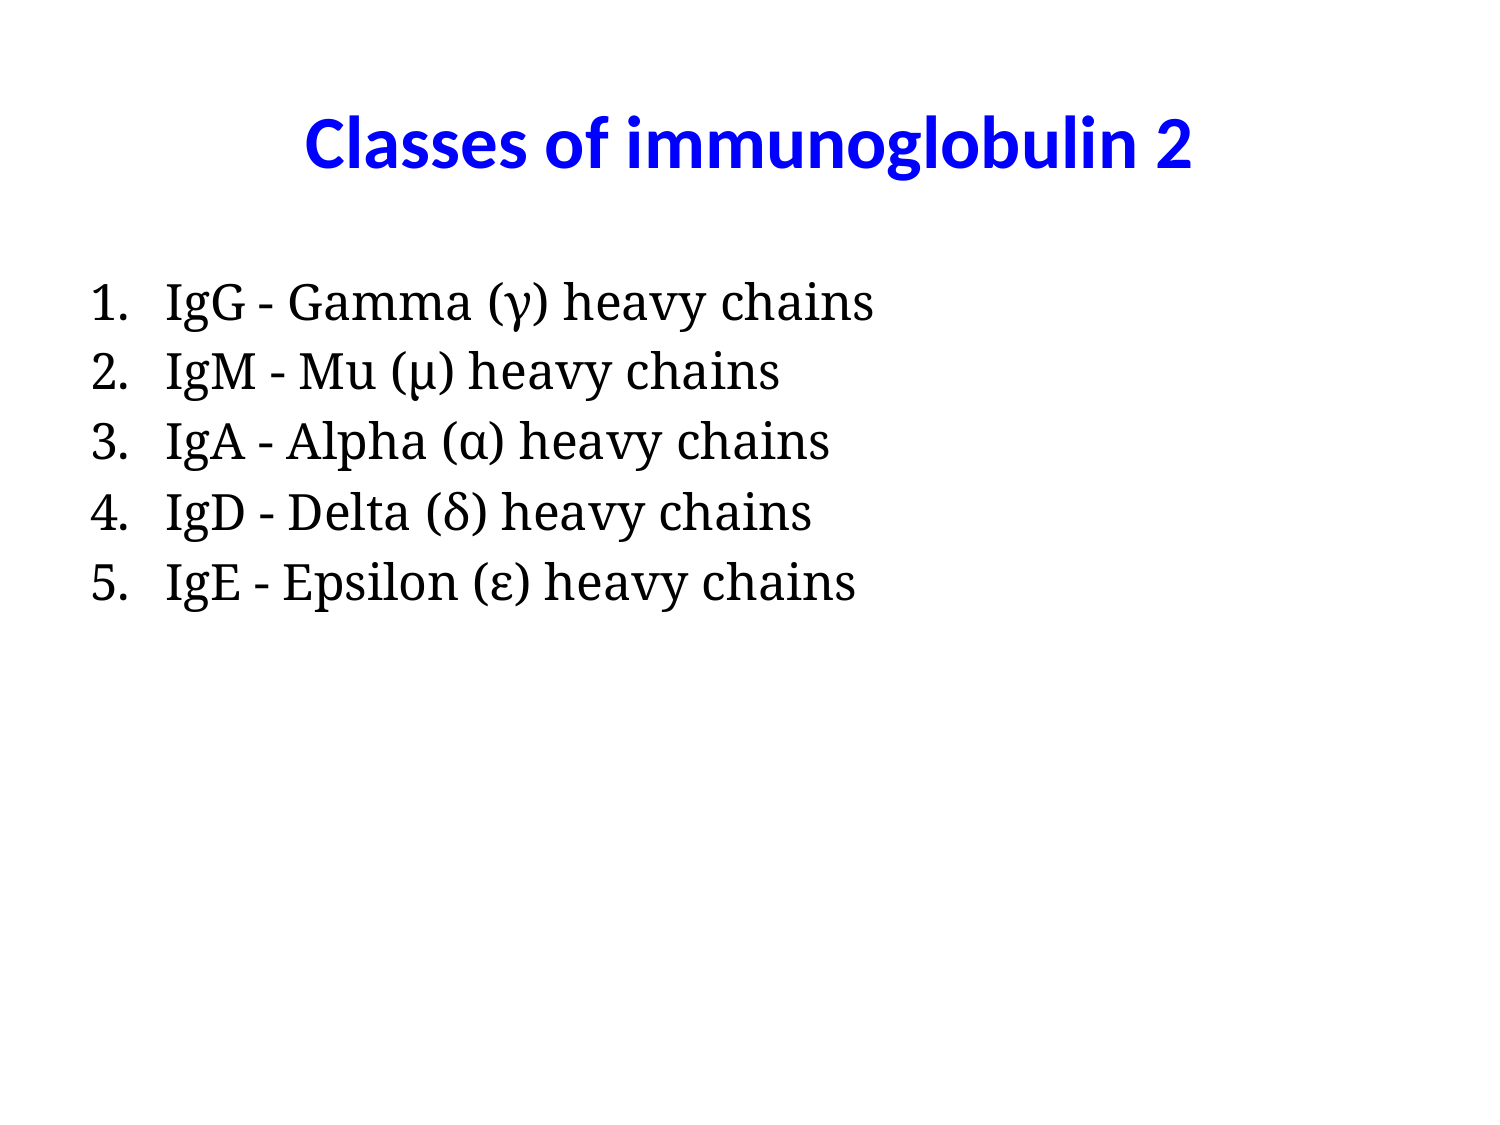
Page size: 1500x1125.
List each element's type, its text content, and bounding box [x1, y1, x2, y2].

list IgG - Gamma (γ) heavy chains IgM - Mu (μ) heavy chains IgA - Alpha (α) heavy chains IgD - Delta (δ) heavy chains IgE - Epsilon (ε) heavy chains [75, 262, 1425, 1005]
title Classes of immunoglobulin 2 [75, 45, 1425, 233]
